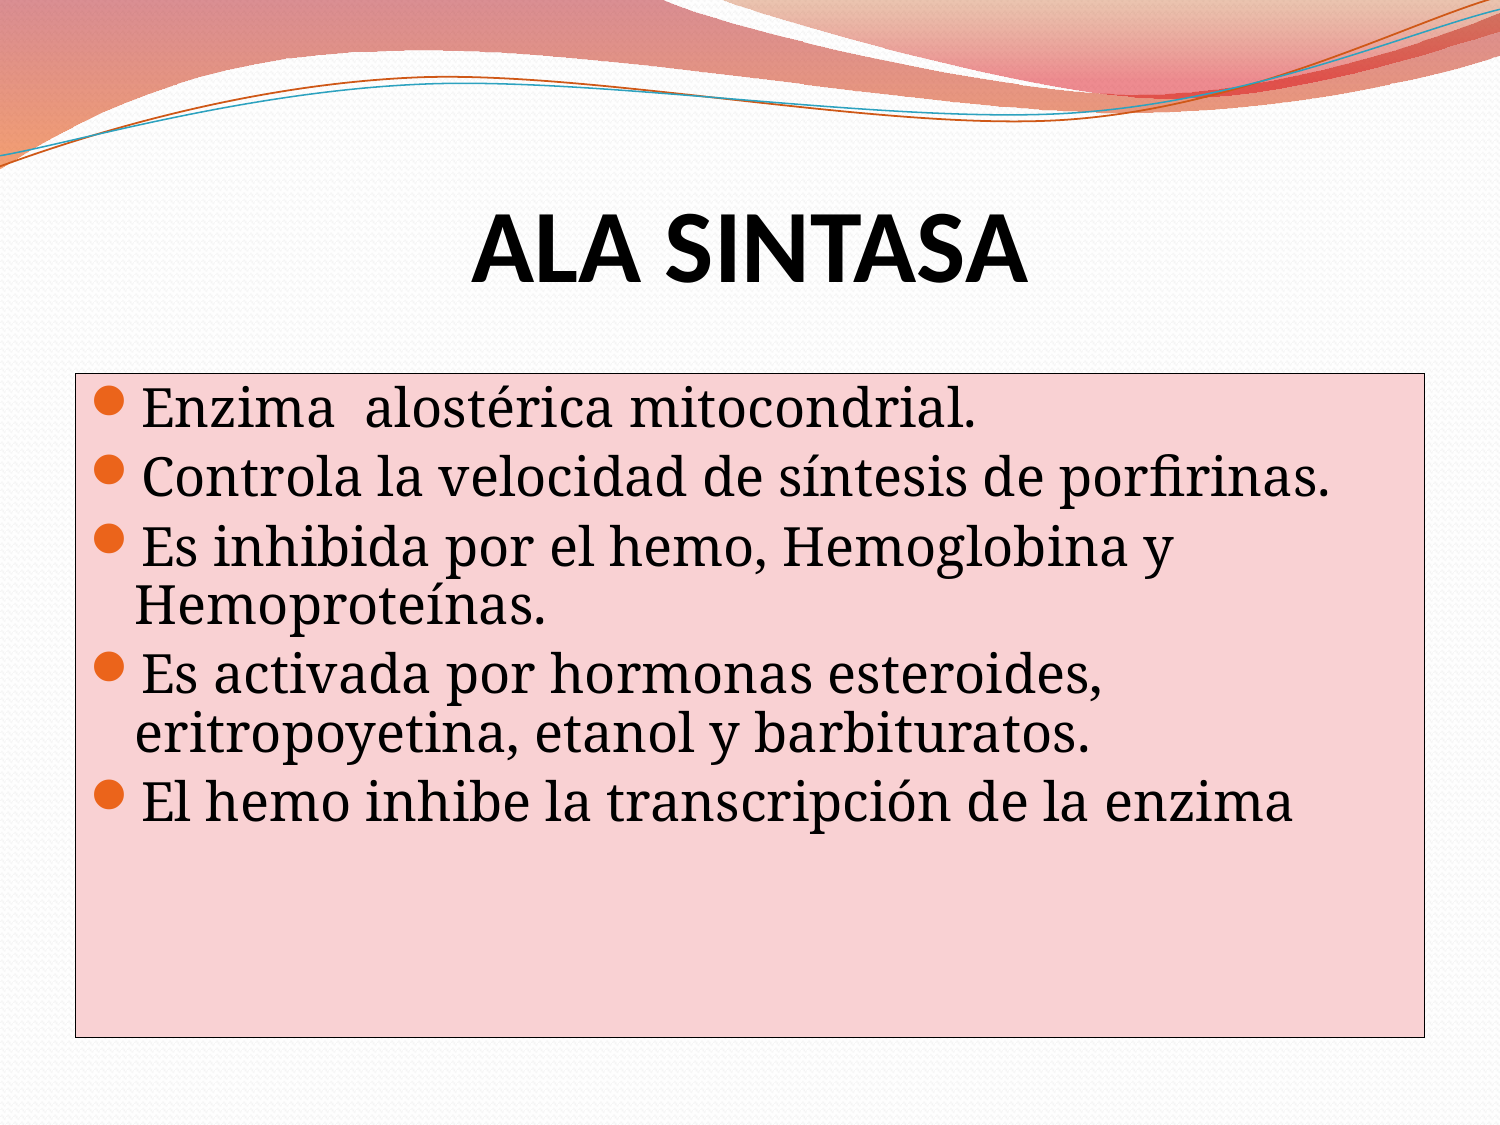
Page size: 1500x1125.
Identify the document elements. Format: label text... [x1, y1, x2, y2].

list Enzima alostérica mitocondrial. Controla la velocidad de síntesis de porfirinas. Es inhibida por el hemo, Hemoglobina y Hemoproteínas. Es activada por hormonas esteroides, eritropoyetina, etanol y barbituratos. El hemo inhibe la transcripción de la enzima [75, 373, 1425, 1038]
title ALA SINTASA [75, 115, 1425, 303]
